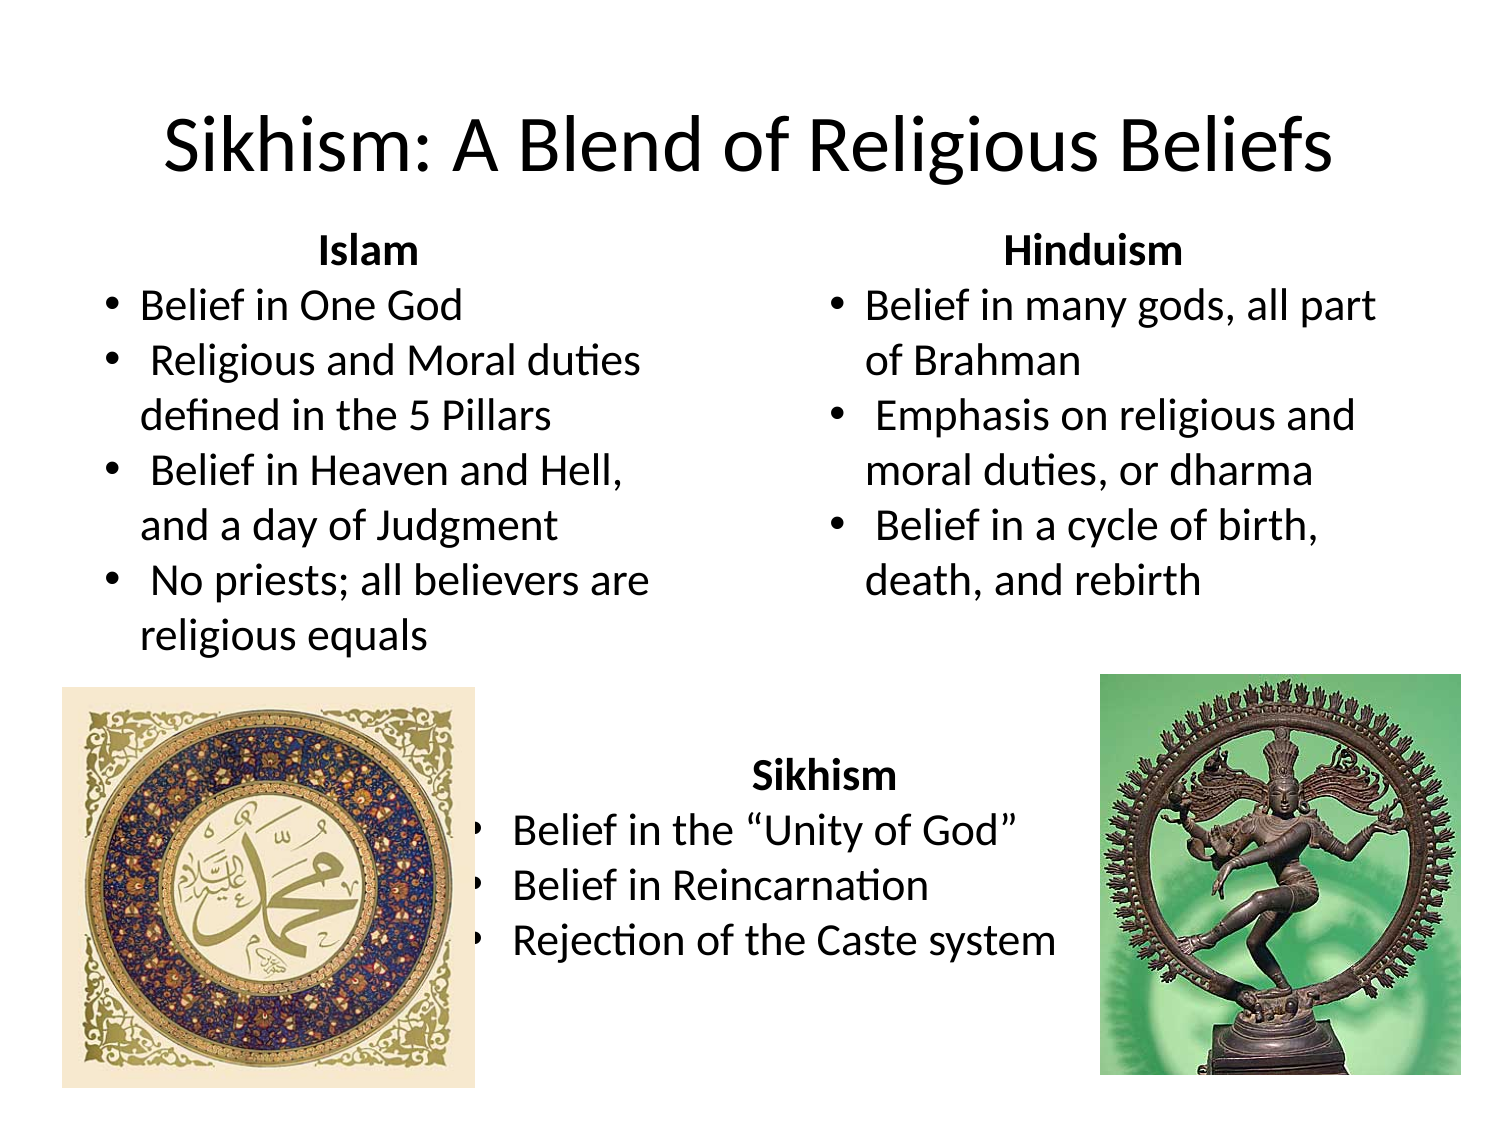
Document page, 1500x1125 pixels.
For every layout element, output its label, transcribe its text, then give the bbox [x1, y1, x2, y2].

text_box Hinduism Belief in many gods, all part of Brahman Emphasis on religious and moral duties, or dharma Belief in a cycle of birth, death, and rebirth [774, 212, 1413, 613]
text_box Sikhism Belief in the “Unity of God” Belief in Reincarnation Rejection of the Caste system [479, 737, 1094, 973]
title Sikhism: A Blend of Religious Beliefs [75, 45, 1425, 233]
picture [62, 687, 475, 1088]
text_box Islam Belief in One God Religious and Moral duties defined in the 5 Pillars Belief in Heaven and Hell, and a day of Judgment No priests; all believers are religious equals [50, 212, 688, 667]
picture [1099, 674, 1461, 1076]
